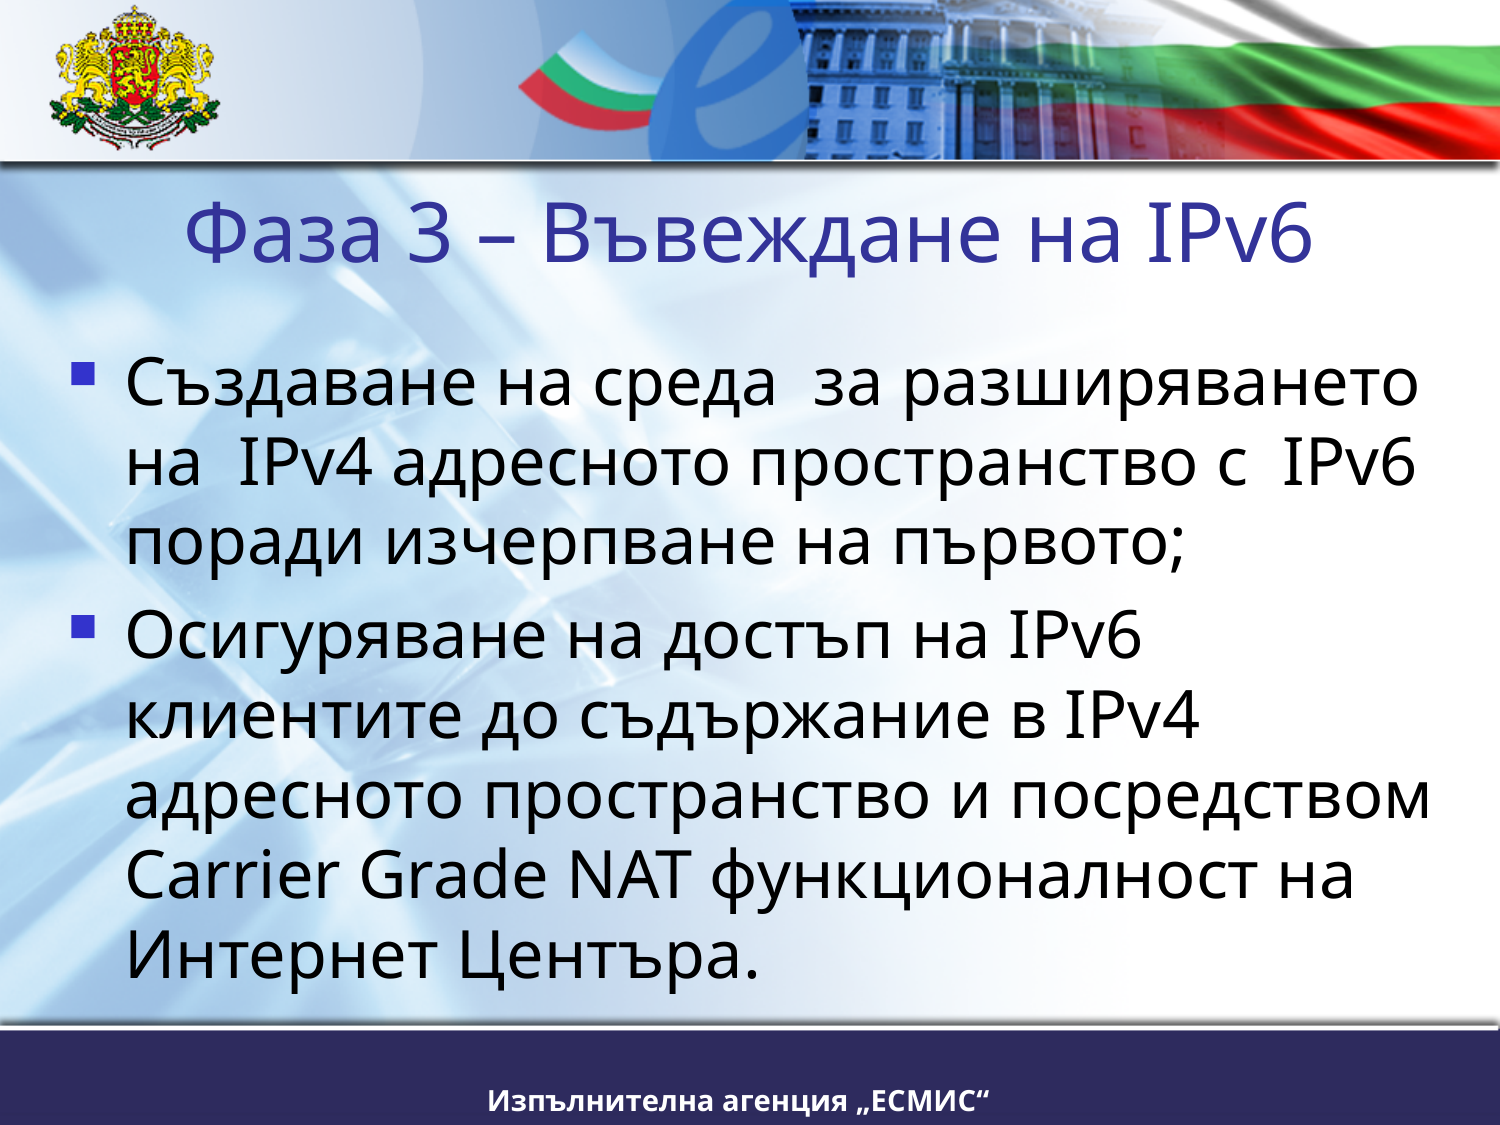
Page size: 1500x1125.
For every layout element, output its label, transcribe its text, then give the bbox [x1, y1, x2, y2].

picture [0, 0, 1500, 1125]
list Създаване на среда за разширяването на IPv4 адресното пространство с IPv6 поради изчерпване на първото; Осигуряване на достъп на IPv6 клиентите до съдържание в IPv4 адресното пространство и посредством Carrier Grade NAT функционалност на Интернет Центъра. [53, 331, 1469, 1006]
footer Изпълнителна агенция „ЕСМИС“ [182, 1049, 1294, 1125]
title Фаза 3 – Въвеждане на IPv6 [110, 172, 1389, 287]
